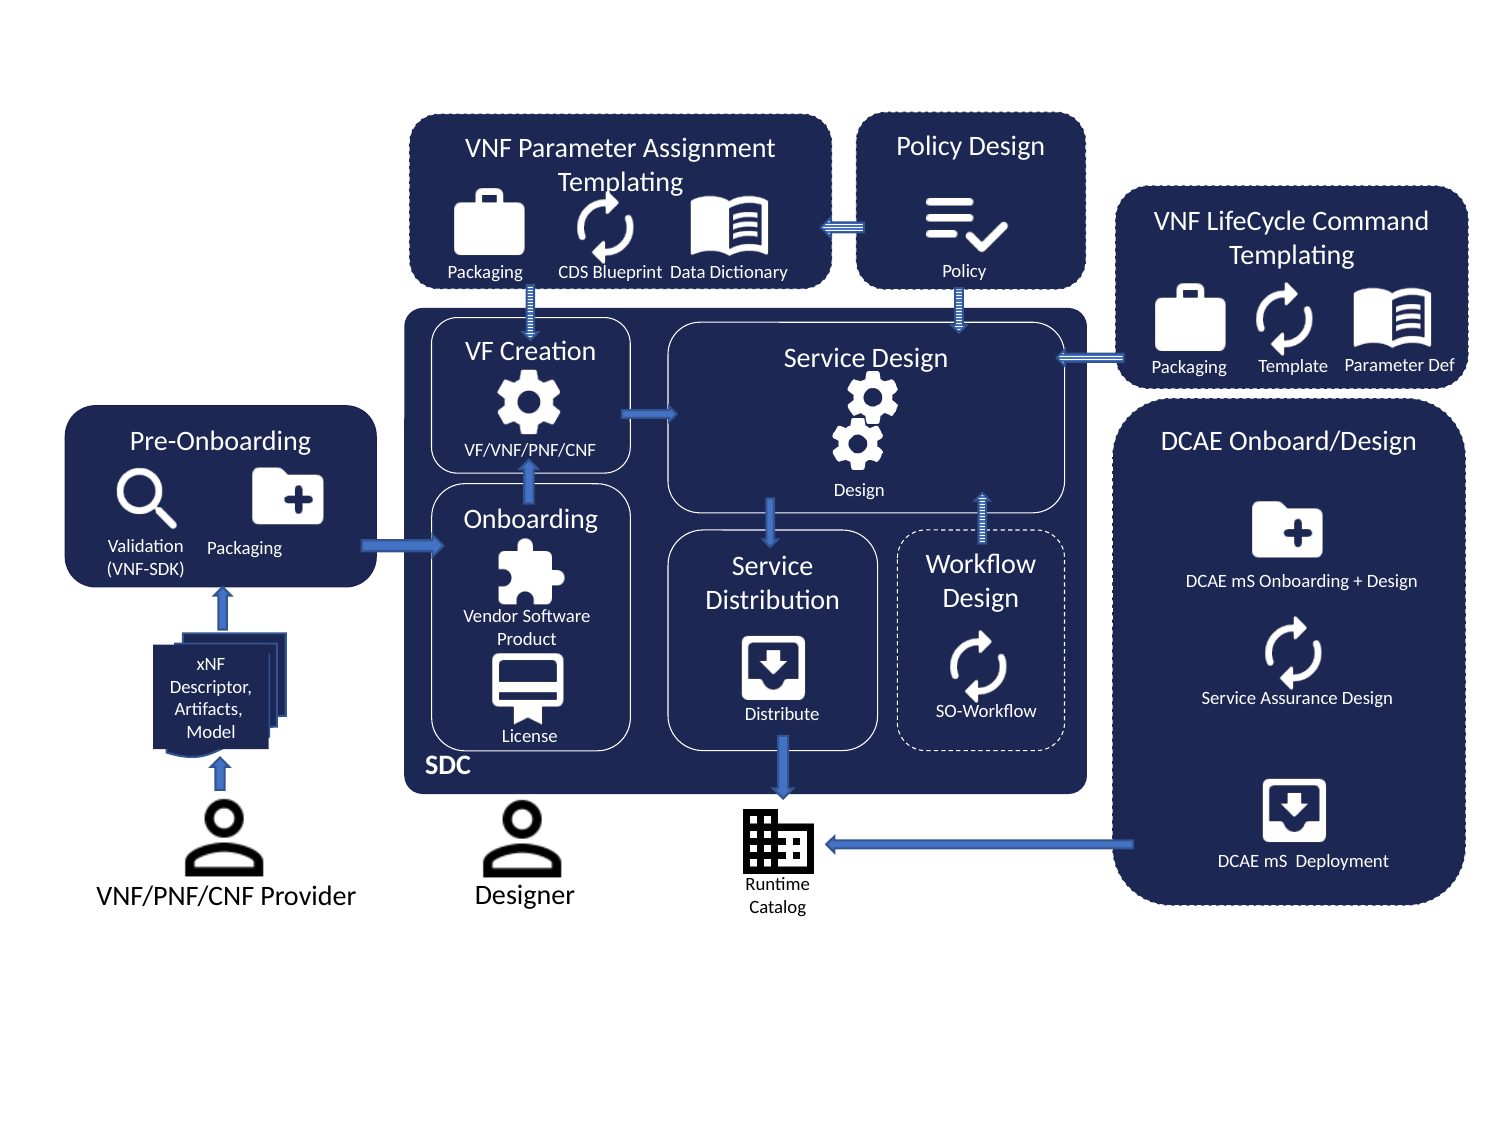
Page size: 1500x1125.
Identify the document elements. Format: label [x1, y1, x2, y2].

text_box [65, 111, 1473, 926]
picture [1252, 768, 1337, 853]
picture [1245, 487, 1330, 572]
